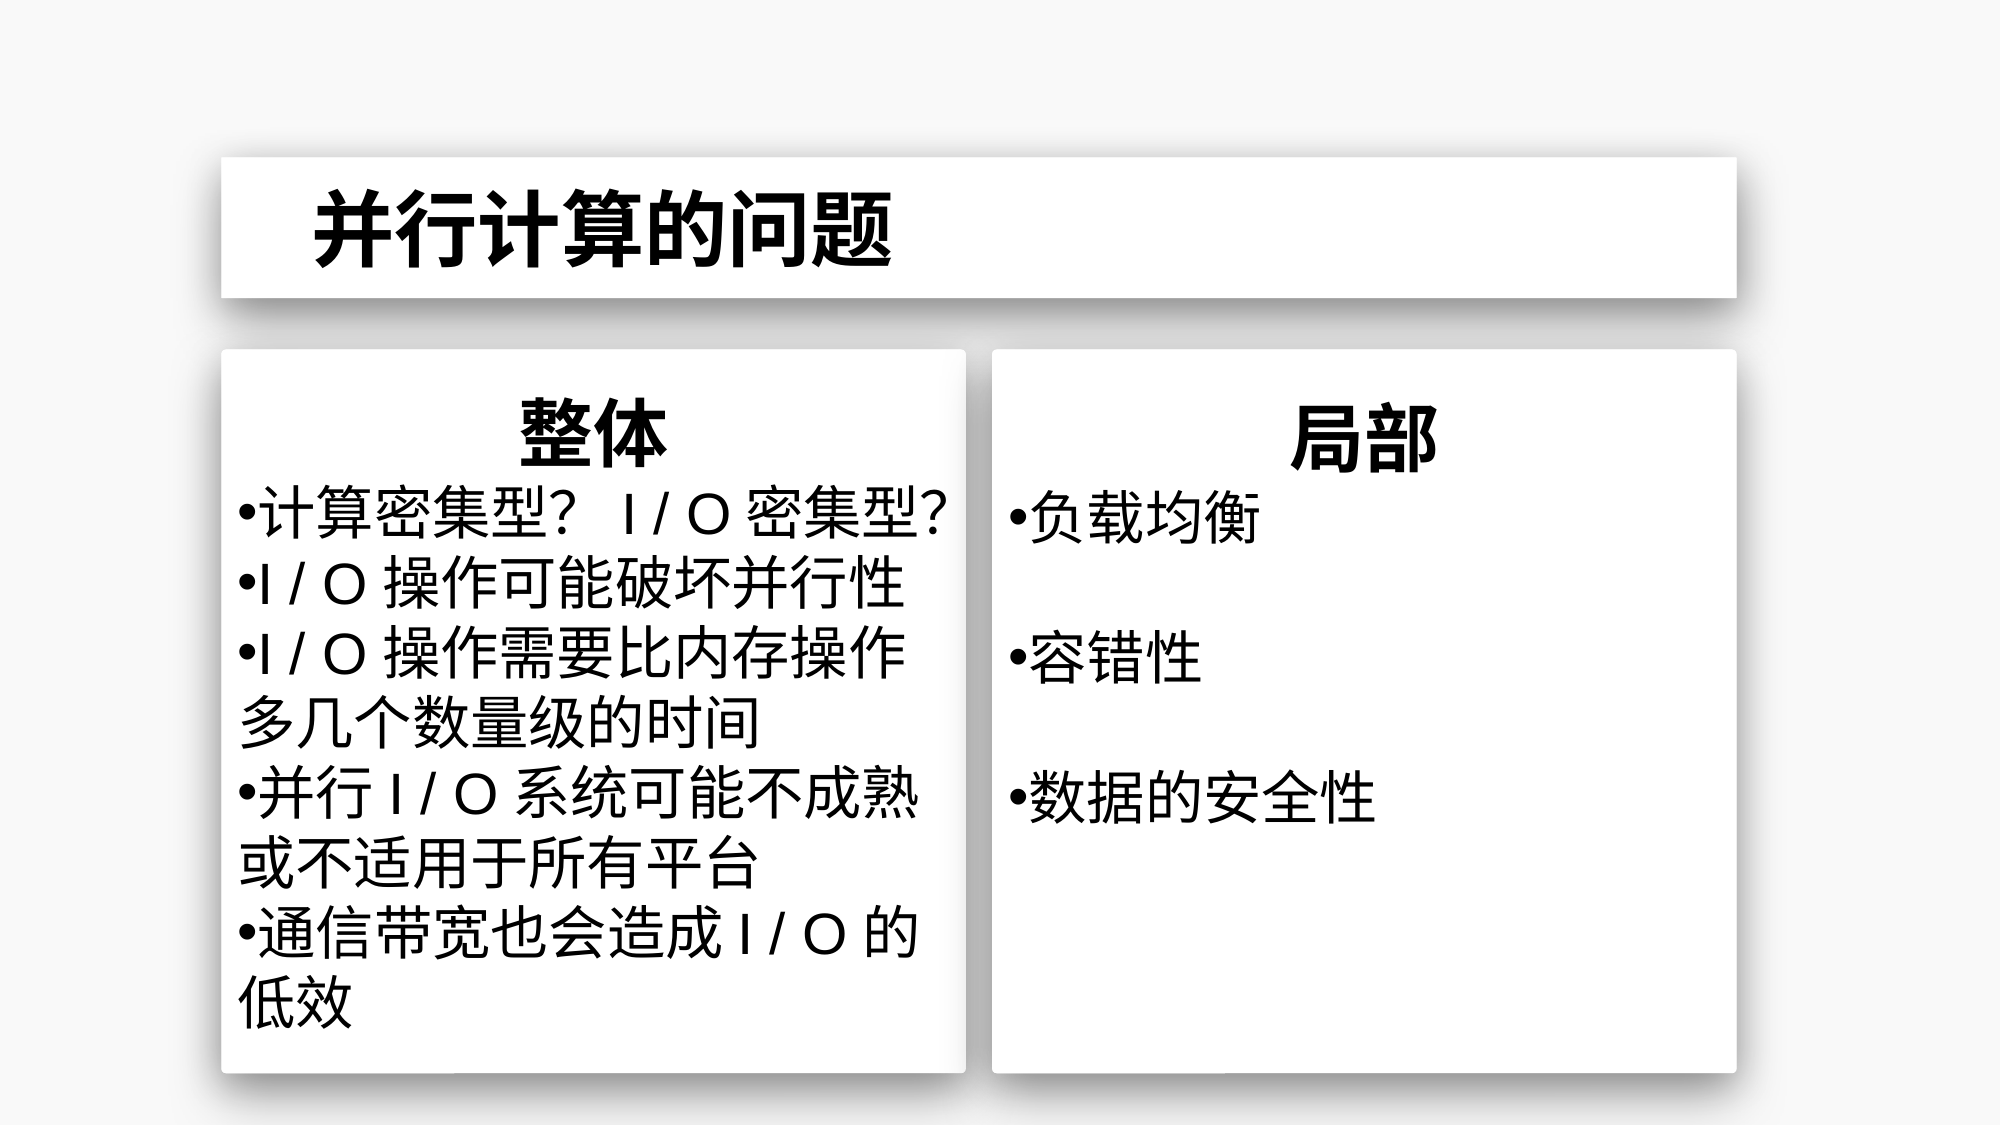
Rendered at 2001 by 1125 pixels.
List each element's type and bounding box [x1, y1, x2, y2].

text_box [221, 157, 1737, 299]
text_box [221, 349, 966, 1074]
text_box [992, 349, 1737, 1074]
